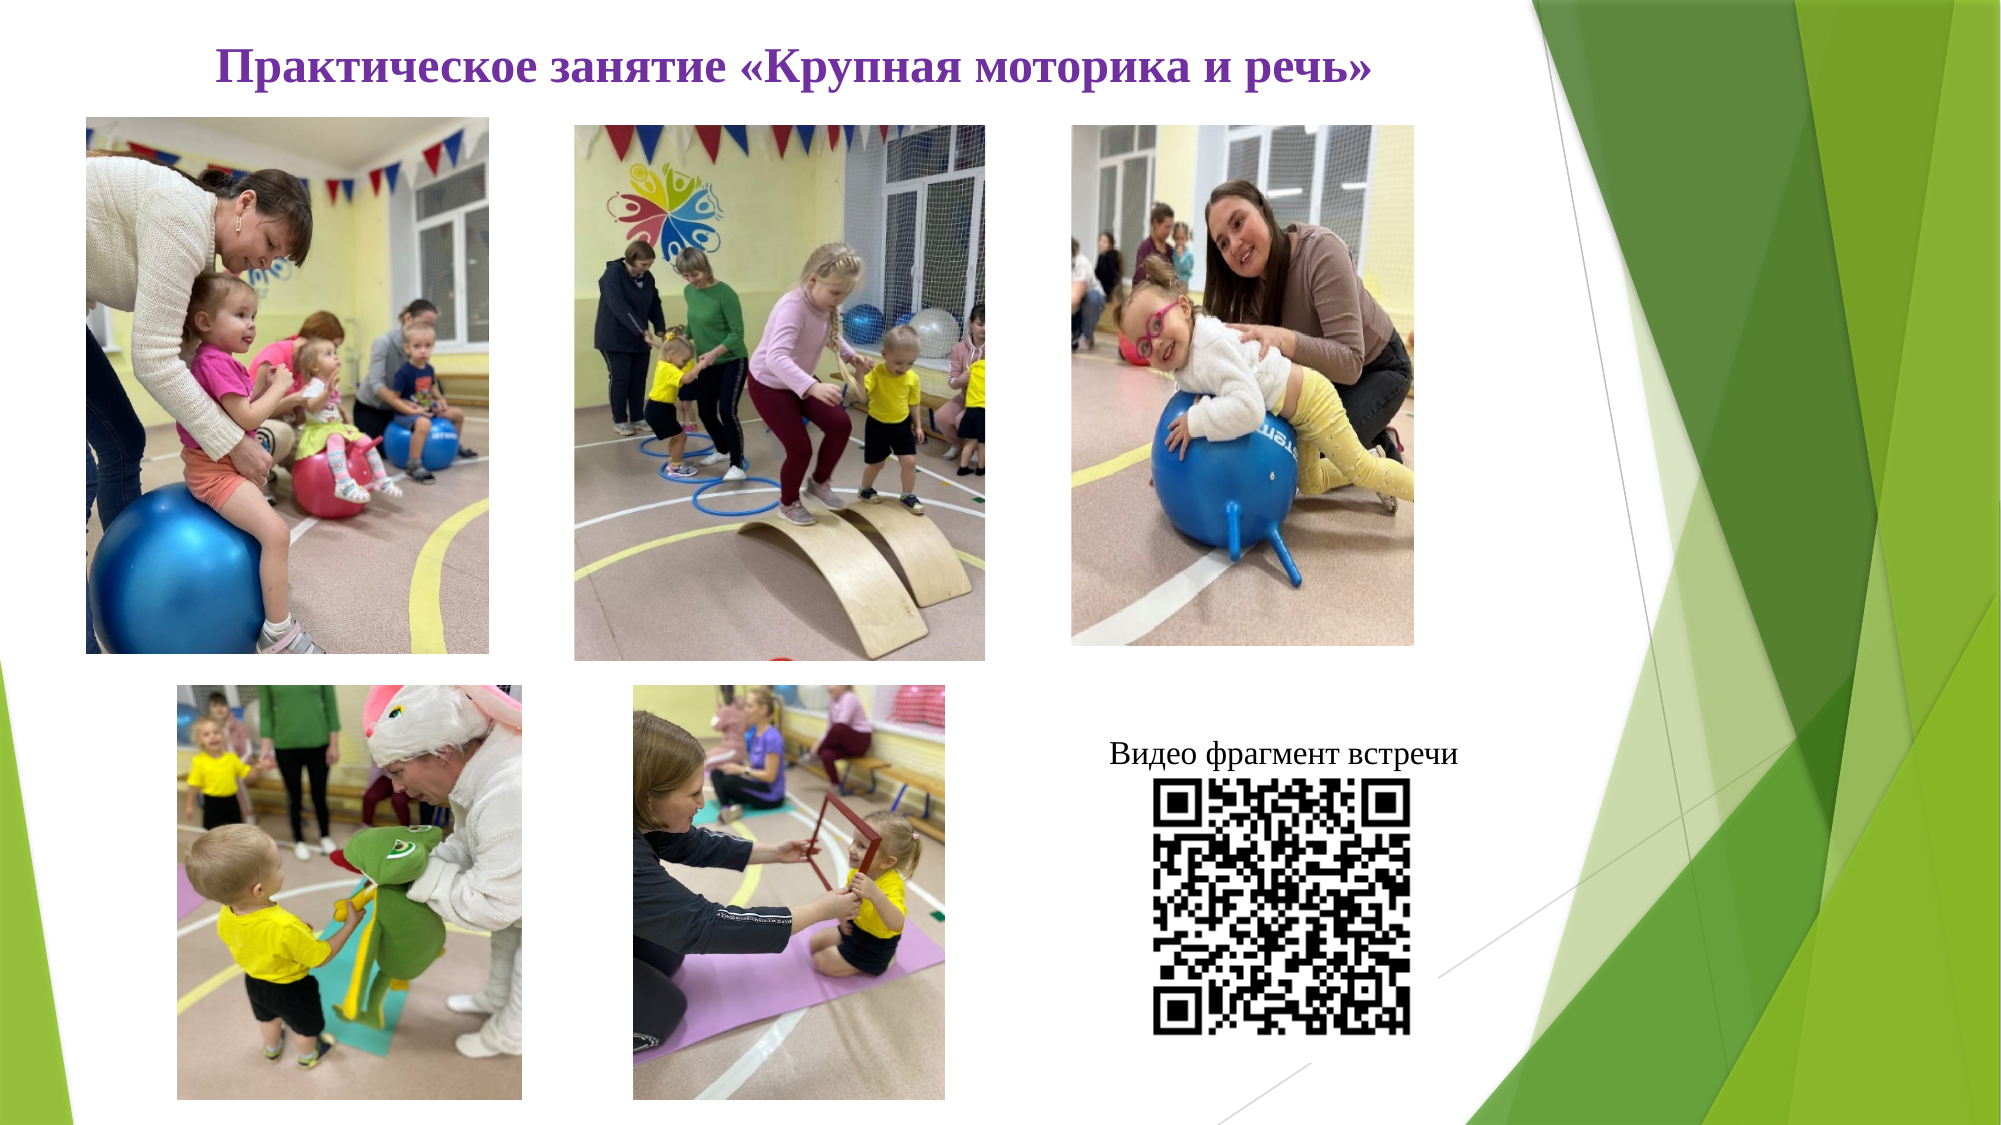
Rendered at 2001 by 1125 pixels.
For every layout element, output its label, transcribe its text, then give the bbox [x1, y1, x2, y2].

picture [1126, 750, 1439, 1064]
text_box Практическое занятие «Крупная моторика и речь» [86, 25, 1503, 101]
picture [573, 124, 986, 662]
picture [1070, 124, 1415, 646]
picture [177, 684, 523, 1101]
text_box Видео фрагмент встречи [1073, 723, 1503, 779]
picture [85, 116, 489, 654]
picture [633, 684, 946, 1101]
